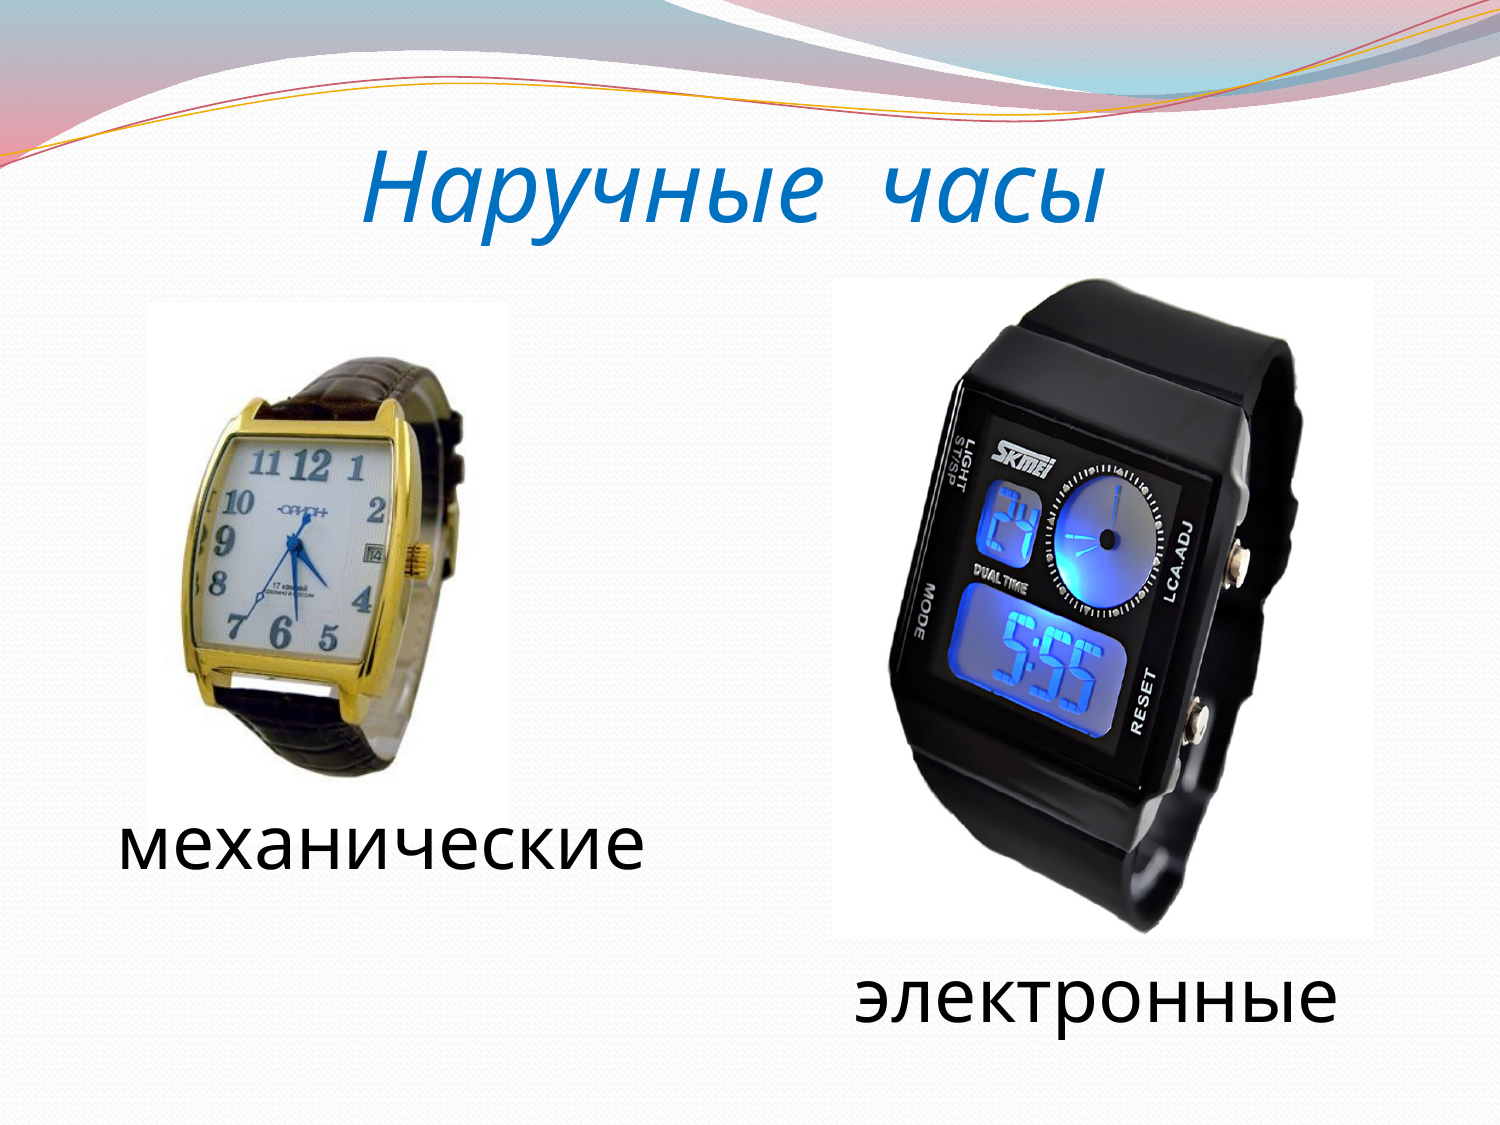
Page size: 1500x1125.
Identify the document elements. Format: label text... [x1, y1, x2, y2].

title Наручные часы [53, 54, 1416, 243]
text_box электронные [839, 950, 1356, 1046]
text_box механические [101, 786, 662, 892]
picture [832, 278, 1374, 937]
picture [147, 302, 509, 844]
